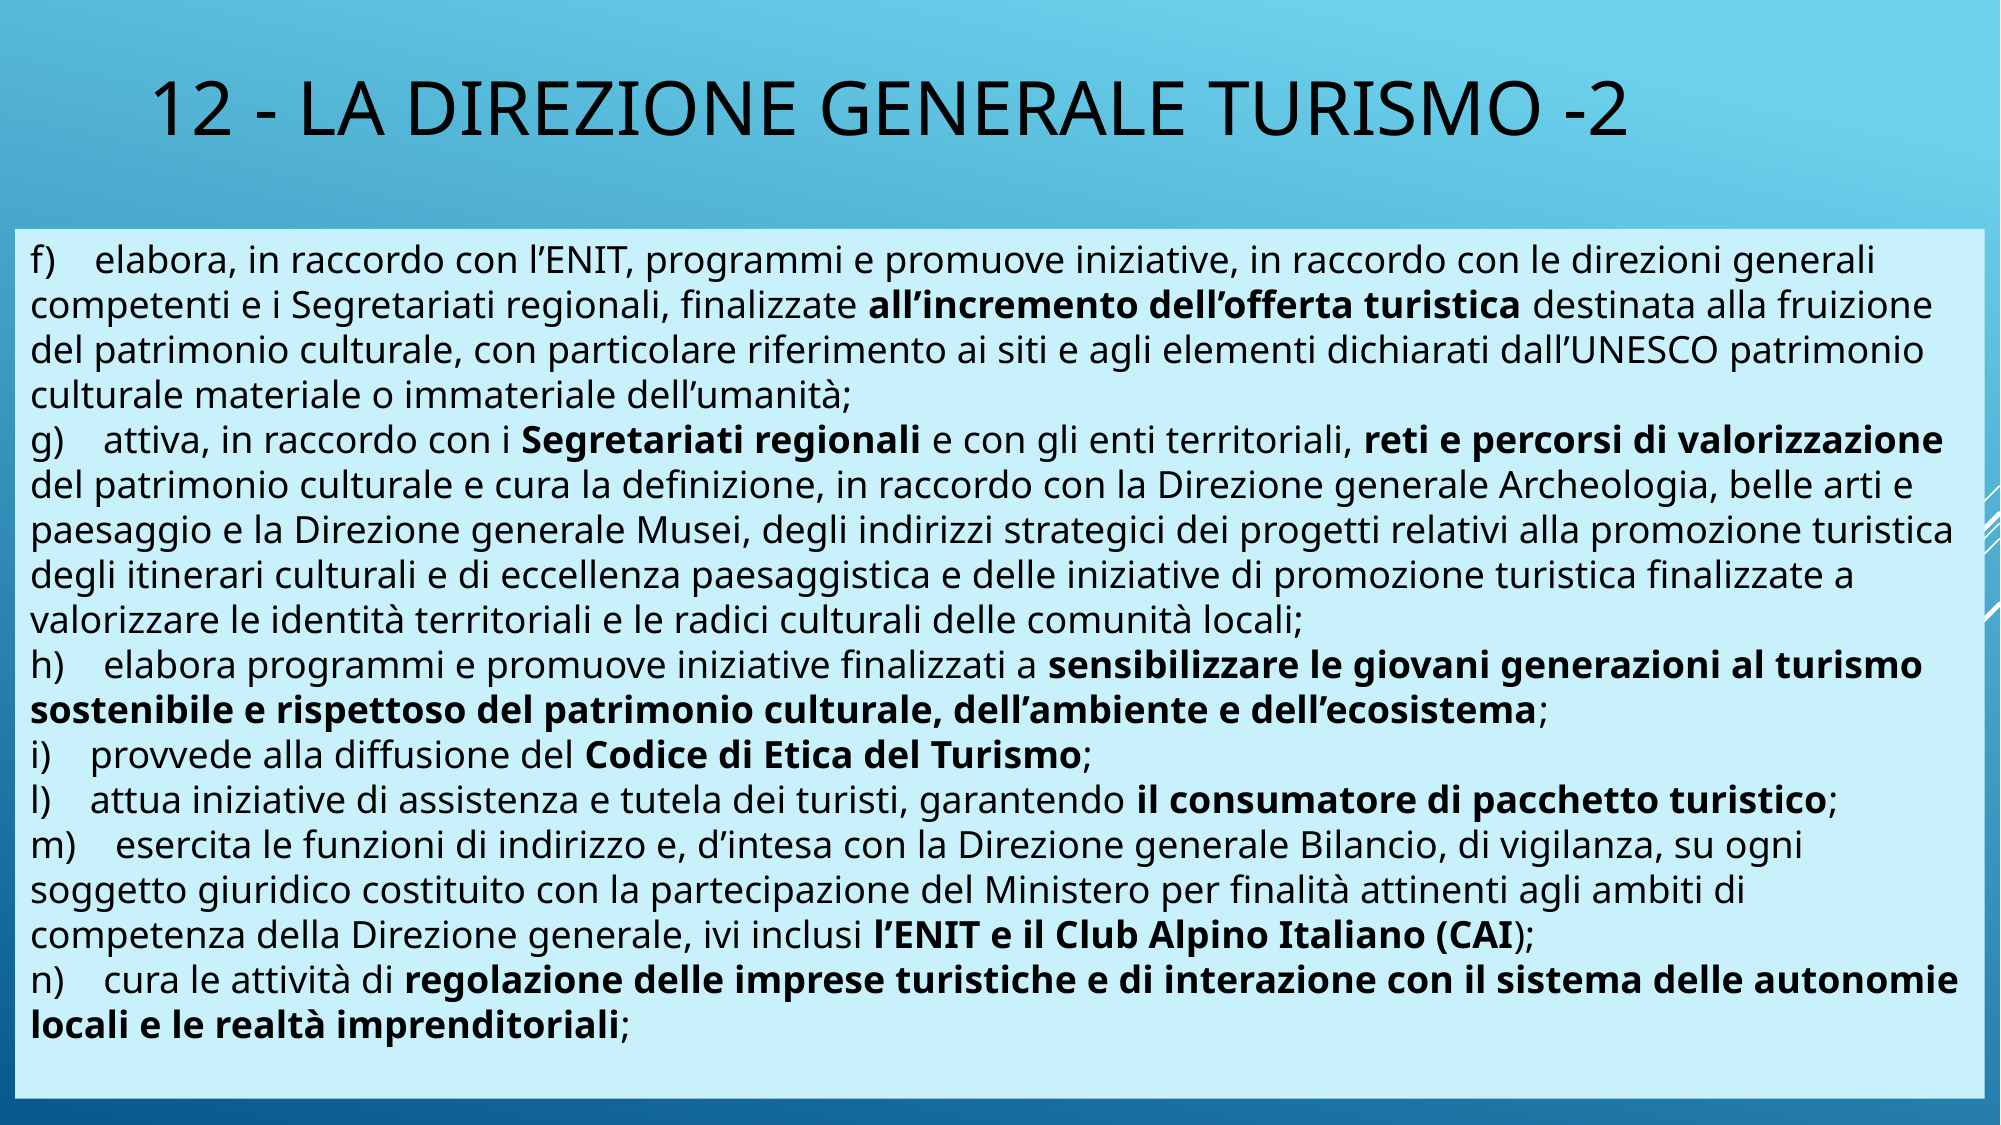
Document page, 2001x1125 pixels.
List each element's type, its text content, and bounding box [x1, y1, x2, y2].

text_box f) elabora, in raccordo con l’ENIT, programmi e promuove iniziative, in raccordo con le direzioni generali competenti e i Segretariati regionali, finalizzate all’incremento dell’offerta turistica destinata alla fruizione del patrimonio culturale, con particolare riferimento ai siti e agli elementi dichiarati dall’UNESCO patrimonio culturale materiale o immateriale dell’umanità; g) attiva, in raccordo con i Segretariati regionali e con gli enti territoriali, reti e percorsi di valorizzazione del patrimonio culturale e cura la definizione, in raccordo con la Direzione generale Archeologia, belle arti e paesaggio e la Direzione generale Musei, degli indirizzi strategici dei progetti relativi alla promozione turistica degli itinerari culturali e di eccellenza paesaggistica e delle iniziative di promozione turistica finalizzate a valorizzare le identità territoriali e le radici culturali delle comunità locali; h) elabora programmi e promuove iniziative finalizzati a sensibilizzare le giovani generazioni al turismo sostenibile e rispettoso del patrimonio culturale, dell’ambiente e dell’ecosistema; i) provvede alla diffusione del Codice di Etica del Turismo; l) attua iniziative di assistenza e tutela dei turisti, garantendo il consumatore di pacchetto turistico; m) esercita le funzioni di indirizzo e, d’intesa con la Direzione generale Bilancio, di vigilanza, su ogni soggetto giuridico costituito con la partecipazione del Ministero per finalità attinenti agli ambiti di competenza della Direzione generale, ivi inclusi l’ENIT e il Club Alpino Italiano (CAI); n) cura le attività di regolazione delle imprese turistiche e di interazione con il sistema delle autonomie locali e le realtà imprenditoriali; [15, 228, 1985, 1099]
title 12 - LA DIREZIONE GENERALE turismo -2 [133, 0, 1833, 228]
